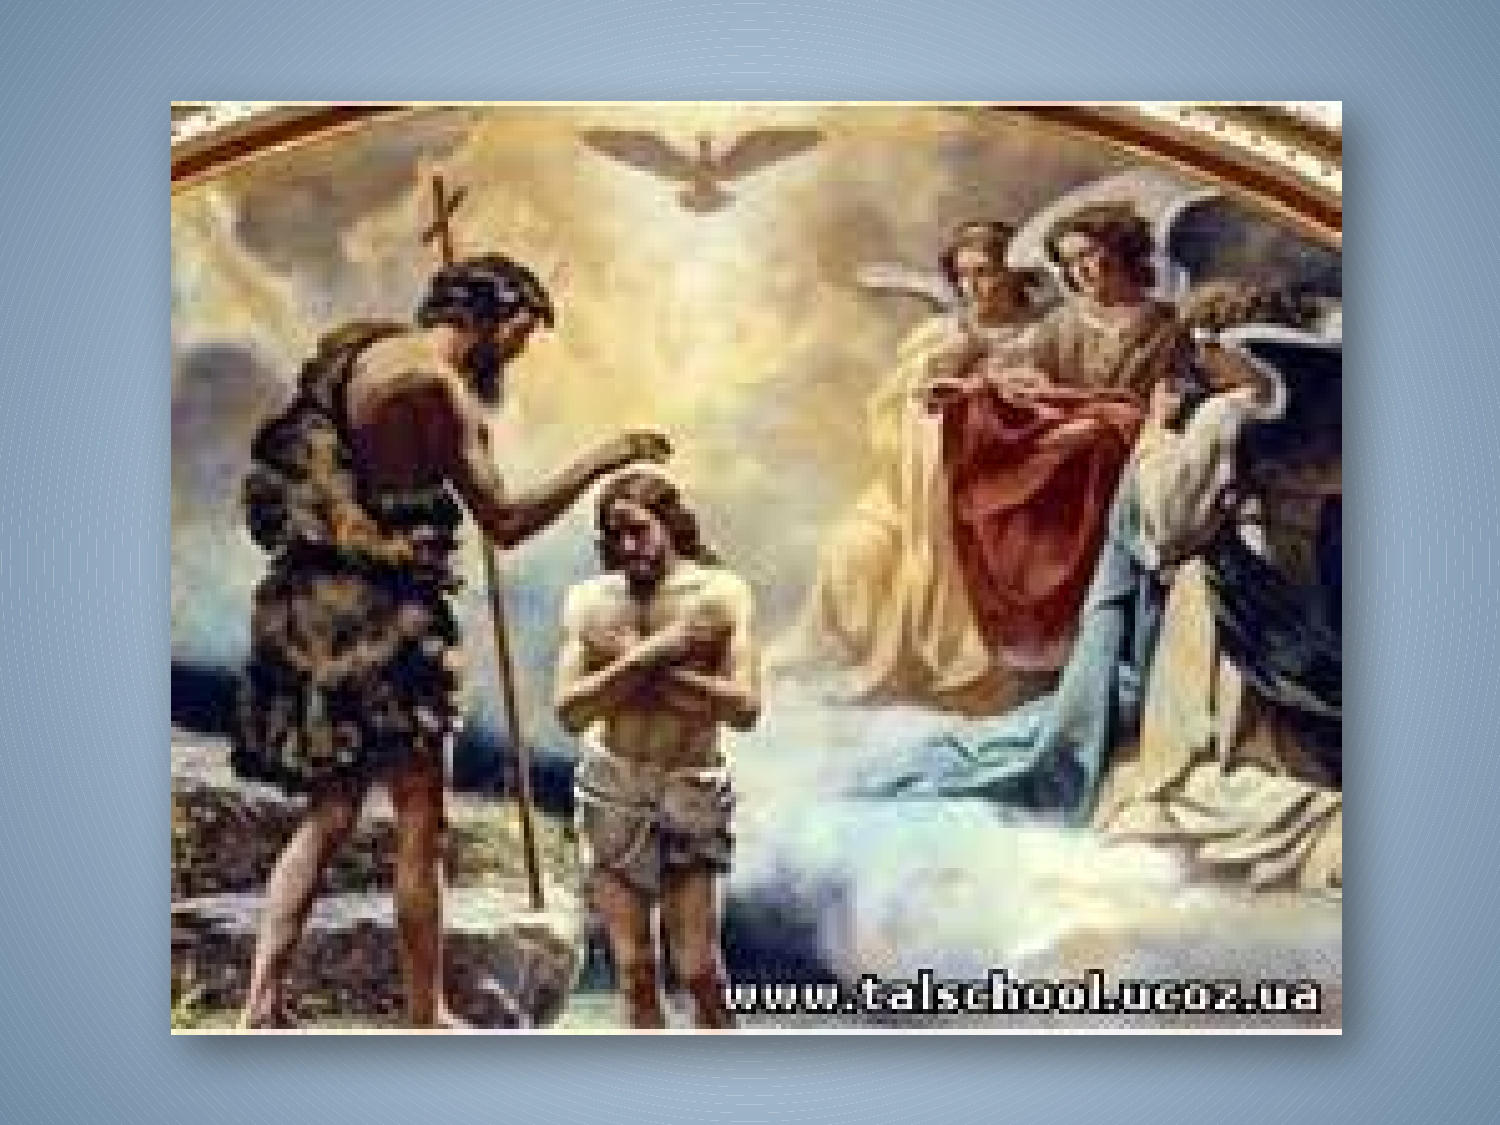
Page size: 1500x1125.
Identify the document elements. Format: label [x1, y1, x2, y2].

picture [170, 101, 1342, 1036]
